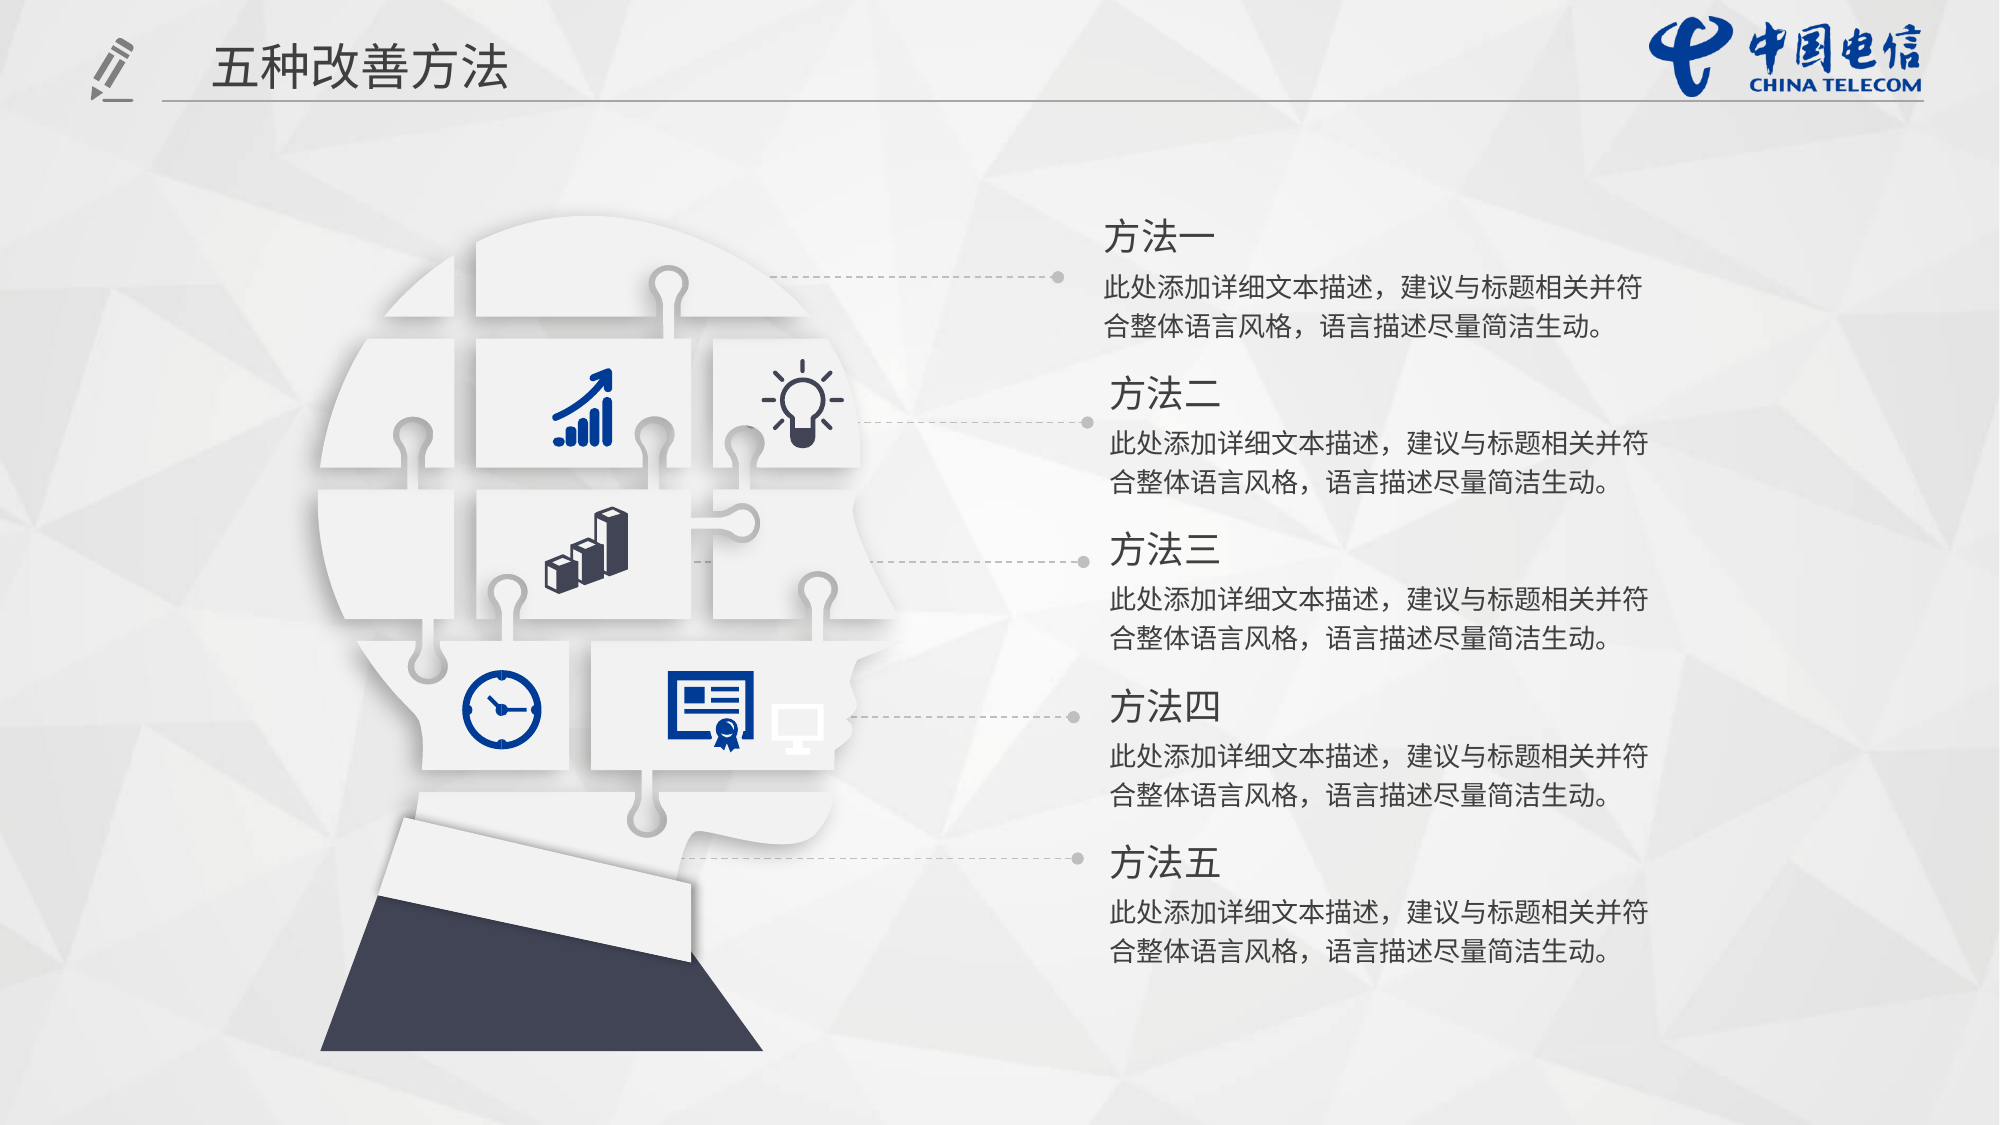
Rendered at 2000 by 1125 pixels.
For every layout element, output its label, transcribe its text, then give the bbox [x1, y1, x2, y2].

text_box [104, 59, 126, 89]
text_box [1094, 517, 1690, 661]
text_box [110, 45, 130, 59]
text_box [93, 52, 115, 82]
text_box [1094, 674, 1690, 819]
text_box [1094, 361, 1690, 505]
picture [0, 0, 2000, 1125]
text_box 五种改善方法 [196, 28, 526, 100]
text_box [1094, 830, 1690, 976]
text_box [115, 37, 134, 52]
text_box [90, 86, 104, 101]
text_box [910, 276, 1088, 859]
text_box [317, 201, 906, 1052]
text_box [1088, 205, 1684, 350]
text_box [102, 98, 134, 102]
